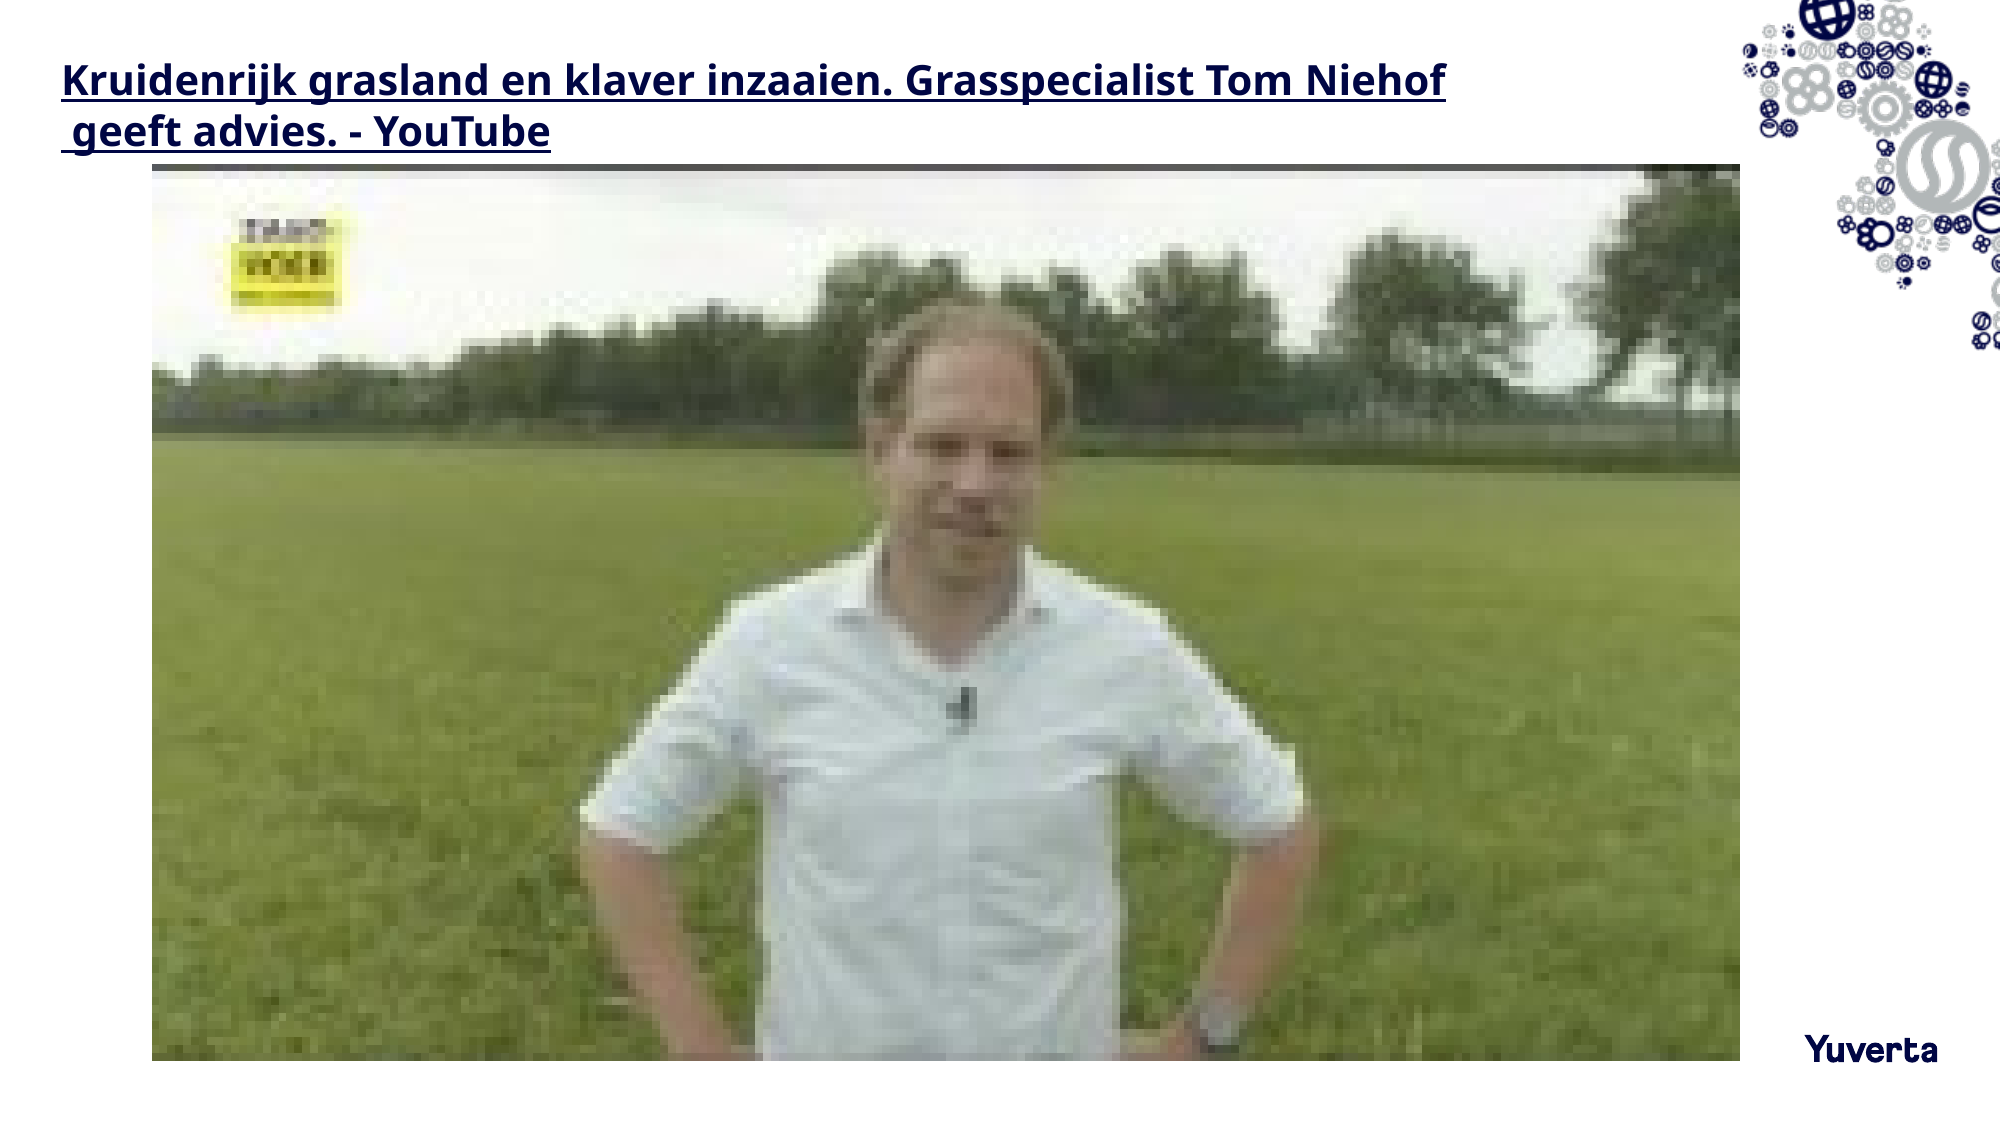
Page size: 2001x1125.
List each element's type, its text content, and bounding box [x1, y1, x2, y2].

picture [0, 0, 2000, 1125]
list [151, 163, 1740, 1062]
title Kruidenrijk grasland en klaver inzaaien. Grasspecialist Tom Niehof geeft advies. - YouTube [60, 48, 1720, 239]
